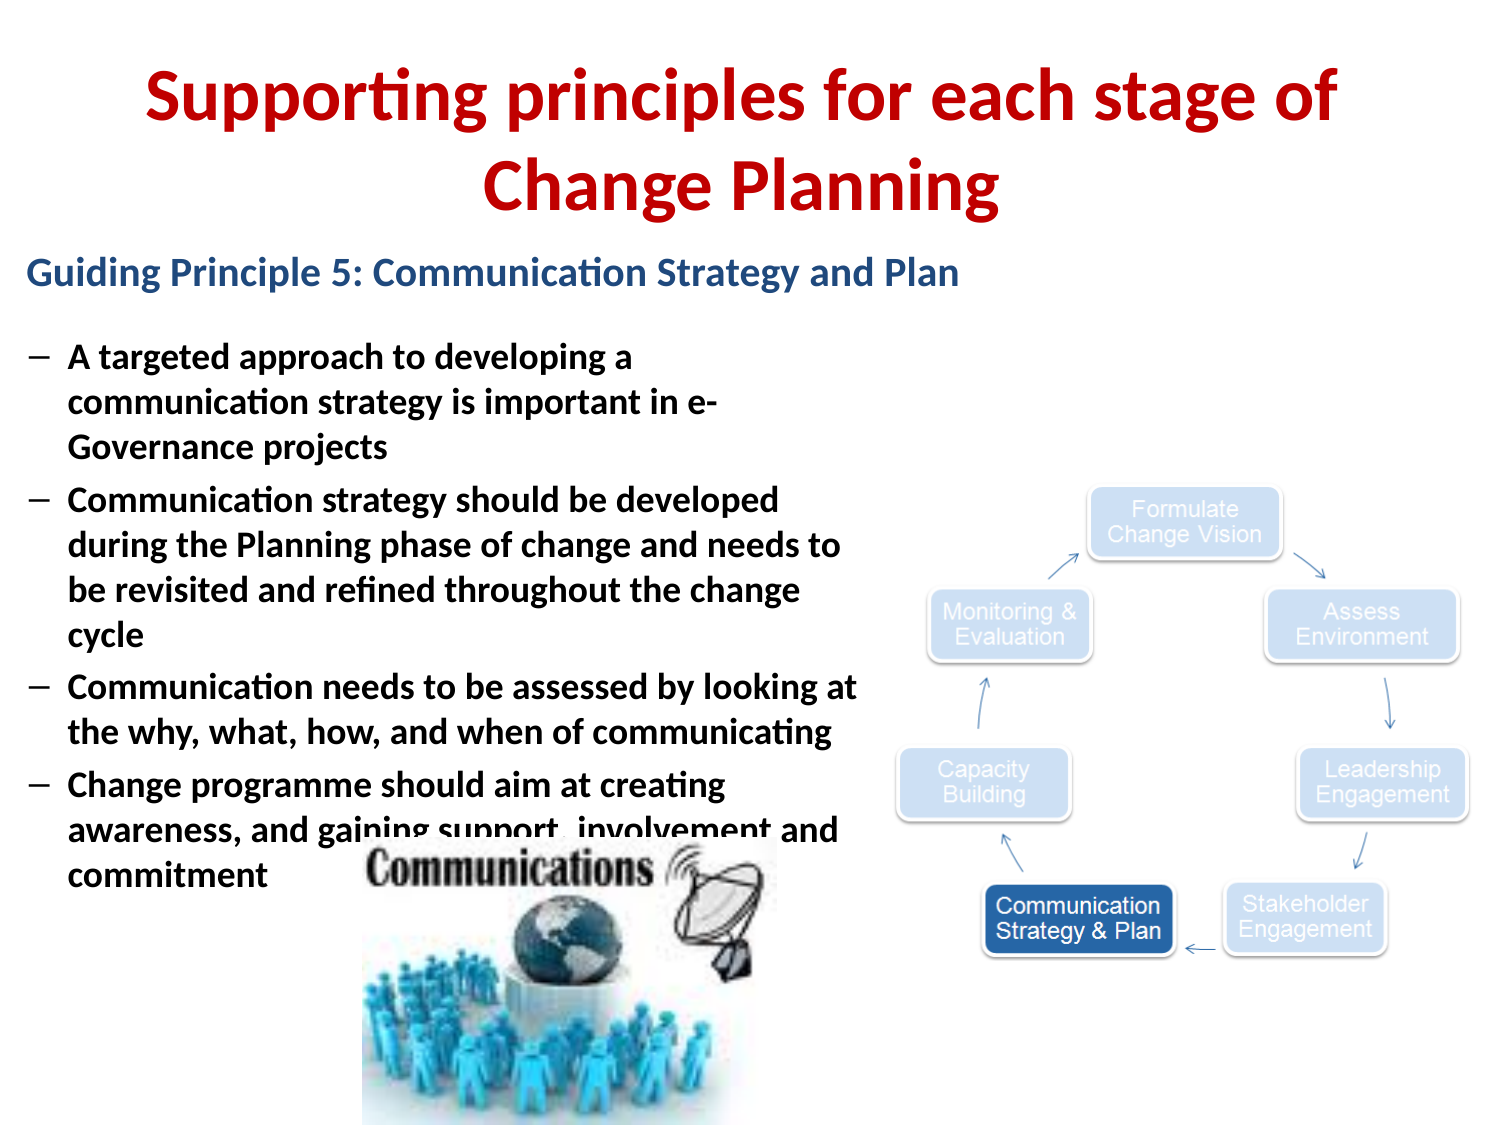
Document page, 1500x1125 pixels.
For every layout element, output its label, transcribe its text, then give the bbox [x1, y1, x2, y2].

text_box A targeted approach to developing a communication strategy is important in e-Governance projects Communication strategy should be developed during the Planning phase of change and needs to be revisited and refined throughout the change cycle Communication needs to be assessed by looking at the why, what, how, and when of communicating Change programme should aim at creating awareness, and gaining support, involvement and commitment [14, 324, 899, 1041]
text_box Guiding Principle 5: Communication Strategy and Plan [11, 237, 1027, 303]
title Supporting principles for each stage of Change Planning [75, 45, 1425, 233]
picture [890, 478, 1473, 962]
picture [362, 837, 777, 1125]
